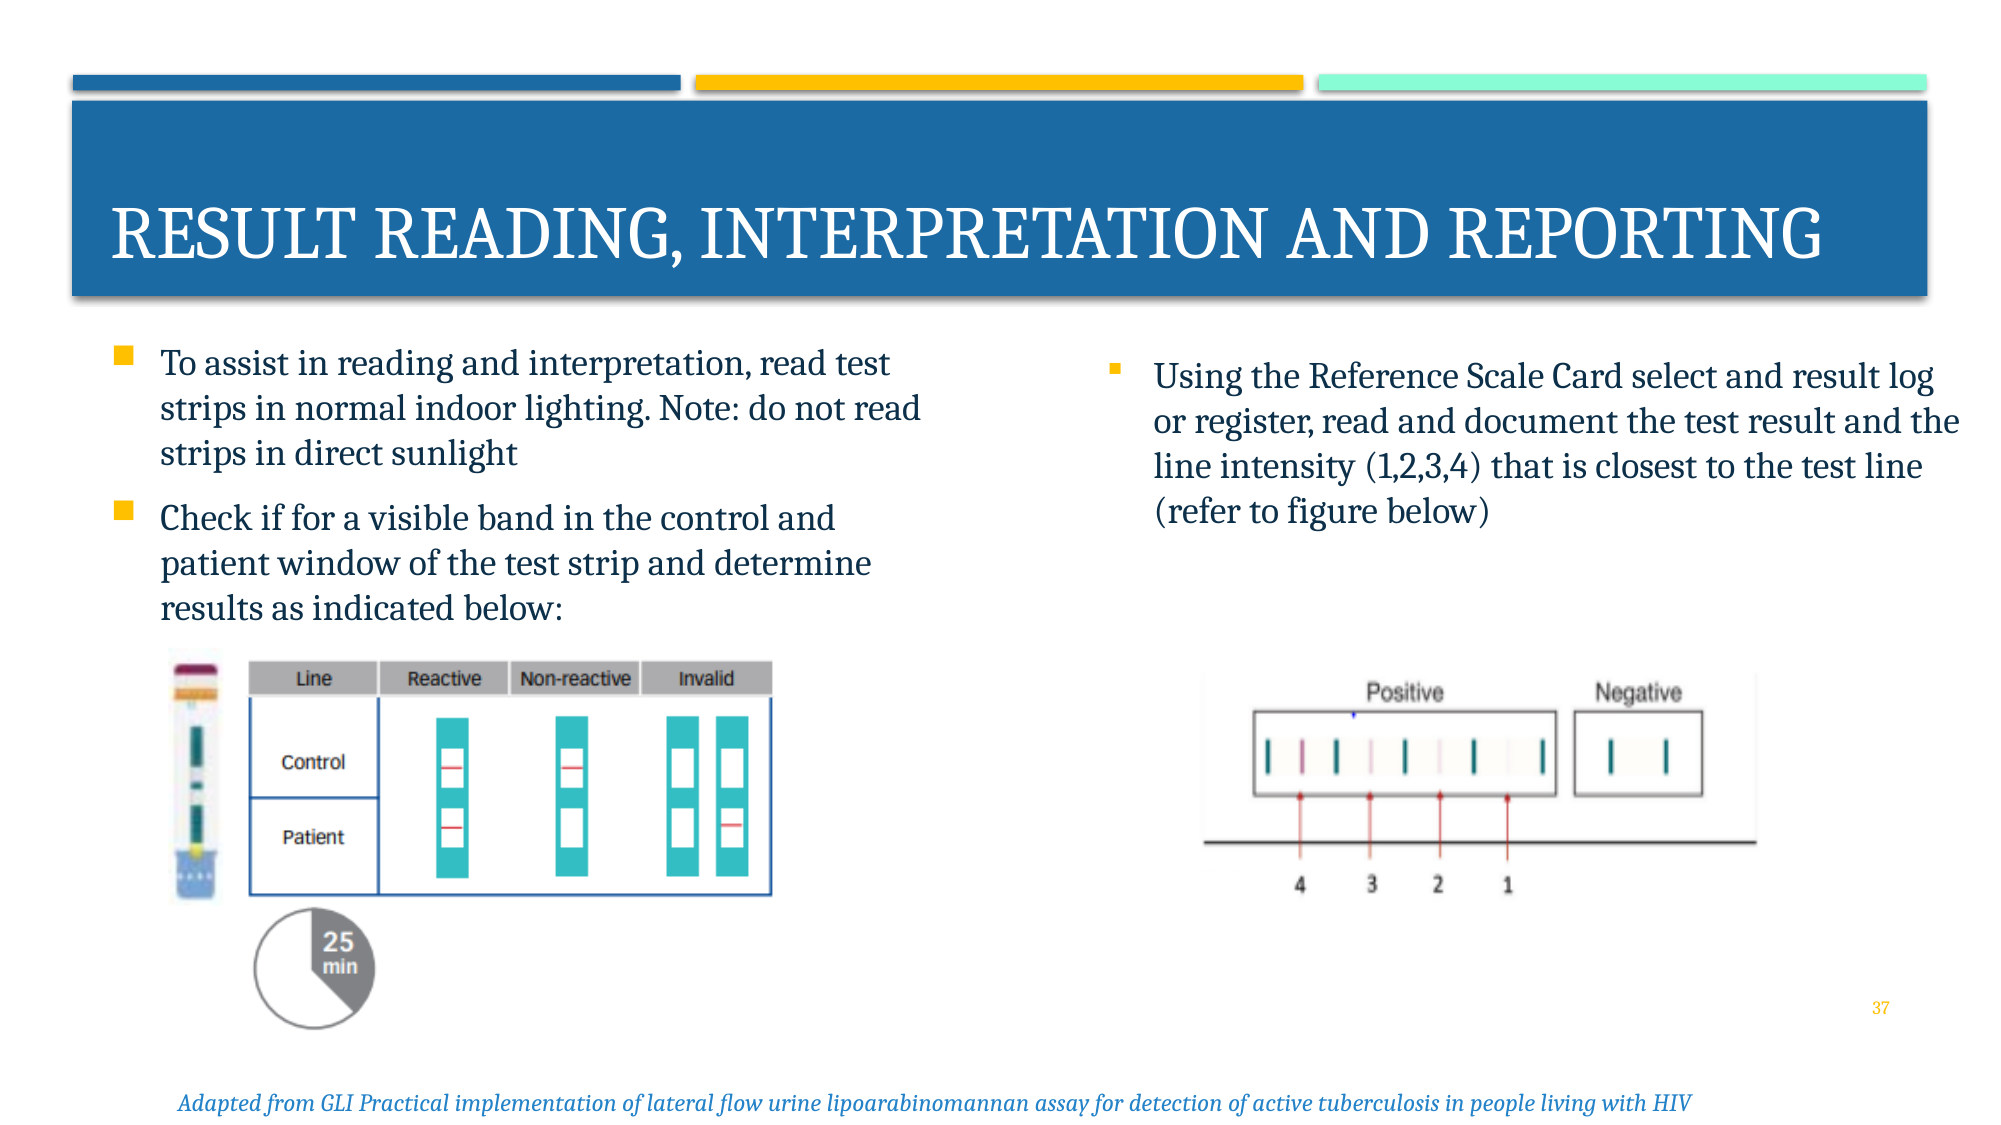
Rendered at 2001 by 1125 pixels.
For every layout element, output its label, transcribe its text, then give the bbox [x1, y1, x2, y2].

slide_number 37 [1732, 977, 1905, 1037]
list To assist in reading and interpretation, read test strips in normal indoor lighting. Note: do not read strips in direct sunlight Check if for a visible band in the control and patient window of the test strip and determine results as indicated below: [95, 349, 965, 681]
title Result reading, interpretation and reporting [95, 115, 1905, 282]
text_box Using the Reference Scale Card select and result log or register, read and document the test result and the line intensity (1,2,3,4) that is closest to the test line (refer to figure below) [1091, 343, 1980, 599]
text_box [1142, 645, 1794, 978]
text_box Adapted from GLI Practical implementation of lateral flow urine lipoarabinomannan assay for detection of active tuberculosis in people living with HIV [162, 1079, 1884, 1125]
picture [162, 644, 789, 1038]
